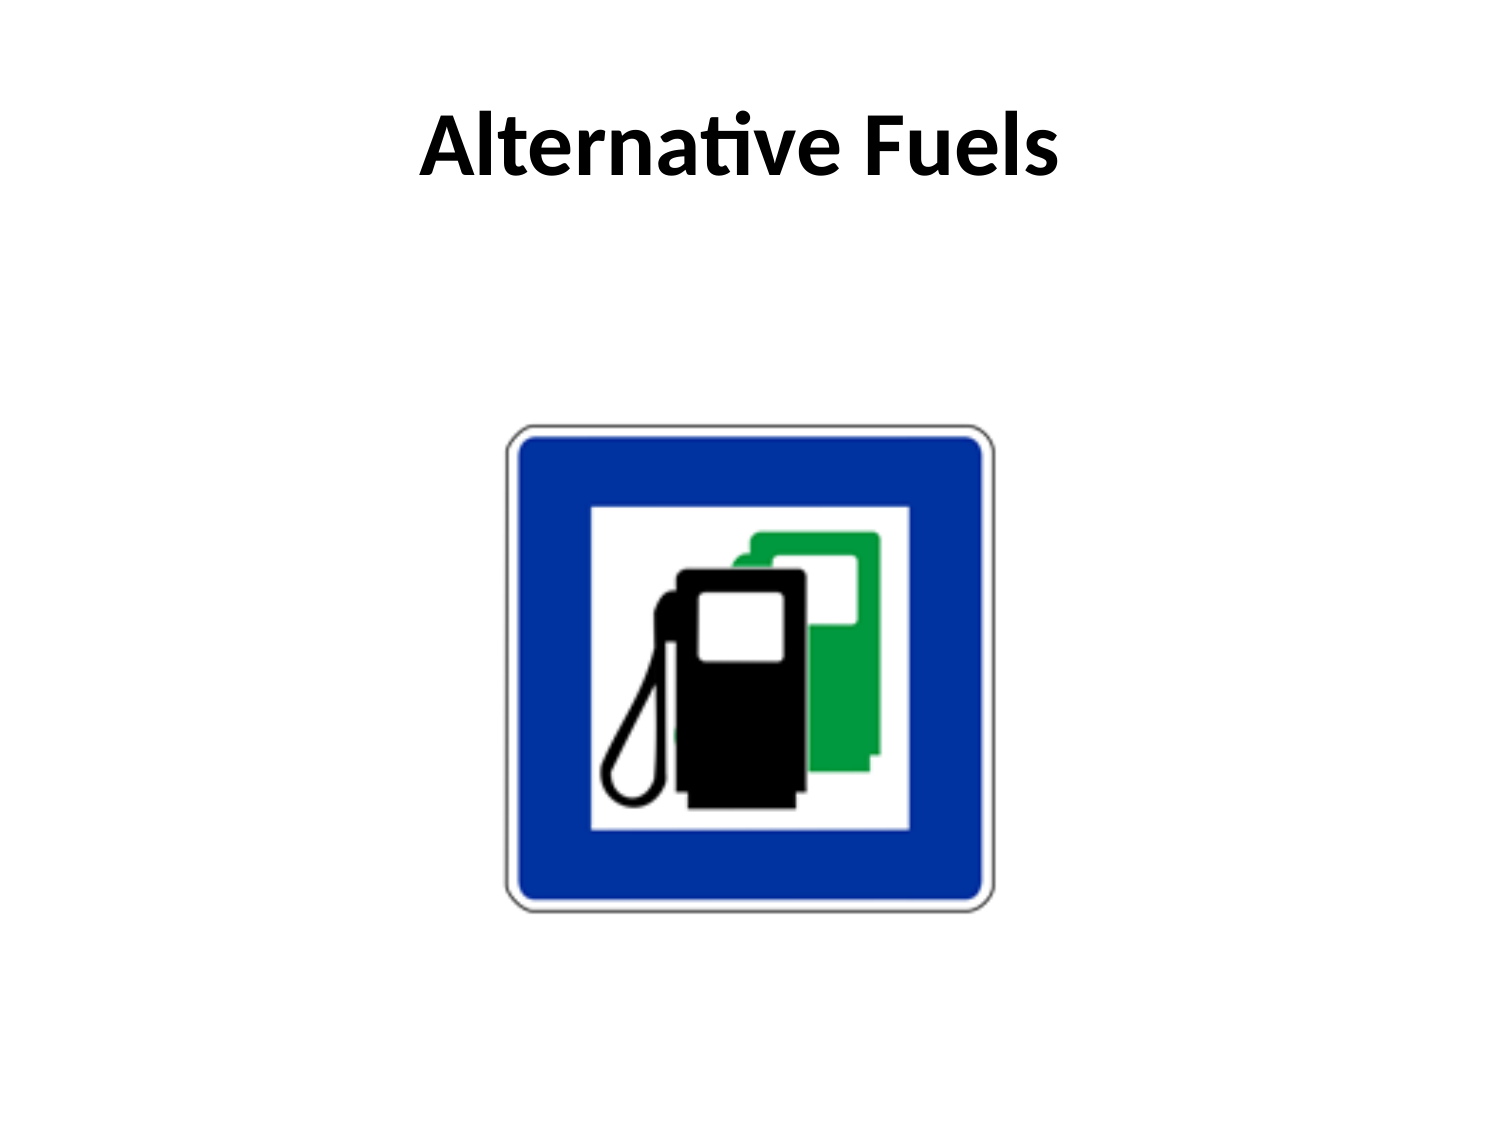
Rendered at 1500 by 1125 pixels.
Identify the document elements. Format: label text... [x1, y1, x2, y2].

picture [501, 420, 999, 918]
title Alternative Fuels [75, 45, 1425, 233]
